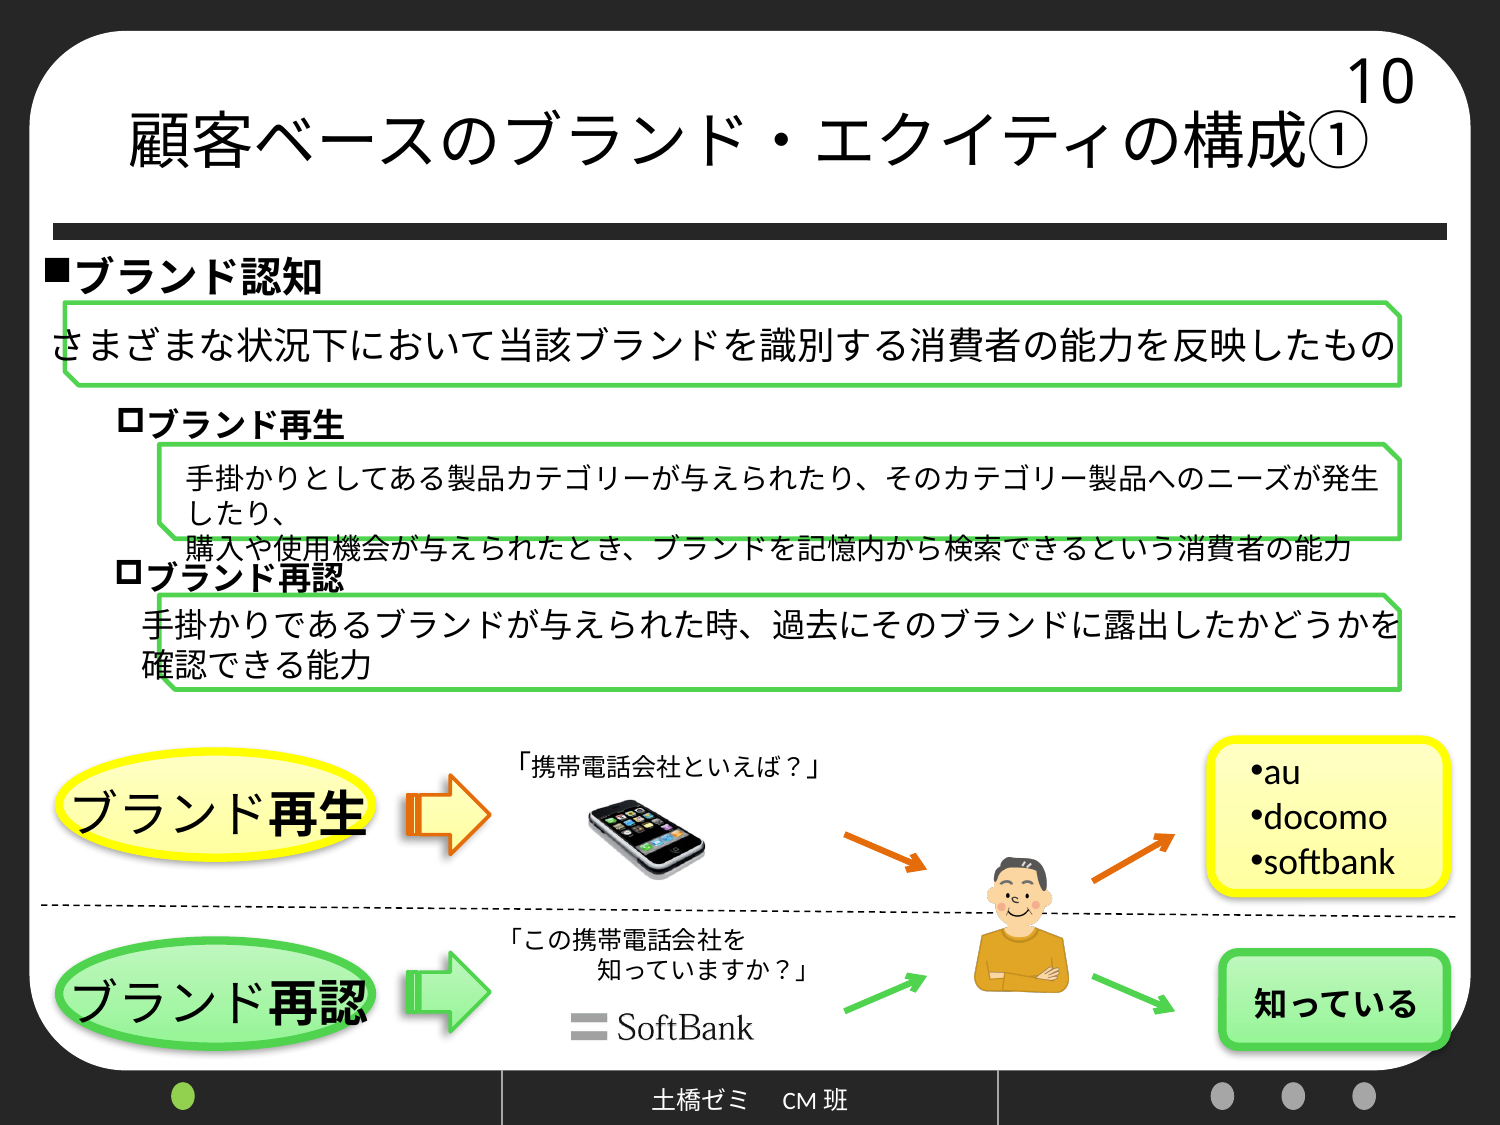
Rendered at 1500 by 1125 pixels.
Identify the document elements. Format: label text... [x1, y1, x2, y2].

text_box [1074, 904, 1459, 918]
text_box [405, 773, 493, 857]
text_box [405, 950, 493, 1034]
slide_number 10 [1080, 53, 1431, 114]
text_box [58, 751, 373, 858]
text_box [508, 925, 810, 1090]
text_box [111, 396, 1400, 540]
picture [974, 857, 1070, 993]
footer 土橋ゼミ CM班 [512, 1069, 988, 1125]
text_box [844, 975, 928, 1012]
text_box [58, 940, 373, 1047]
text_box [41, 243, 1400, 386]
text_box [1092, 833, 1176, 882]
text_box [1210, 739, 1448, 894]
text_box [1092, 975, 1176, 1012]
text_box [504, 739, 833, 881]
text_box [110, 548, 1400, 693]
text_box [844, 833, 928, 870]
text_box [1222, 951, 1448, 1047]
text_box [41, 904, 969, 918]
title 顧客ベースのブランド・エクイティの構成① [75, 45, 1425, 233]
